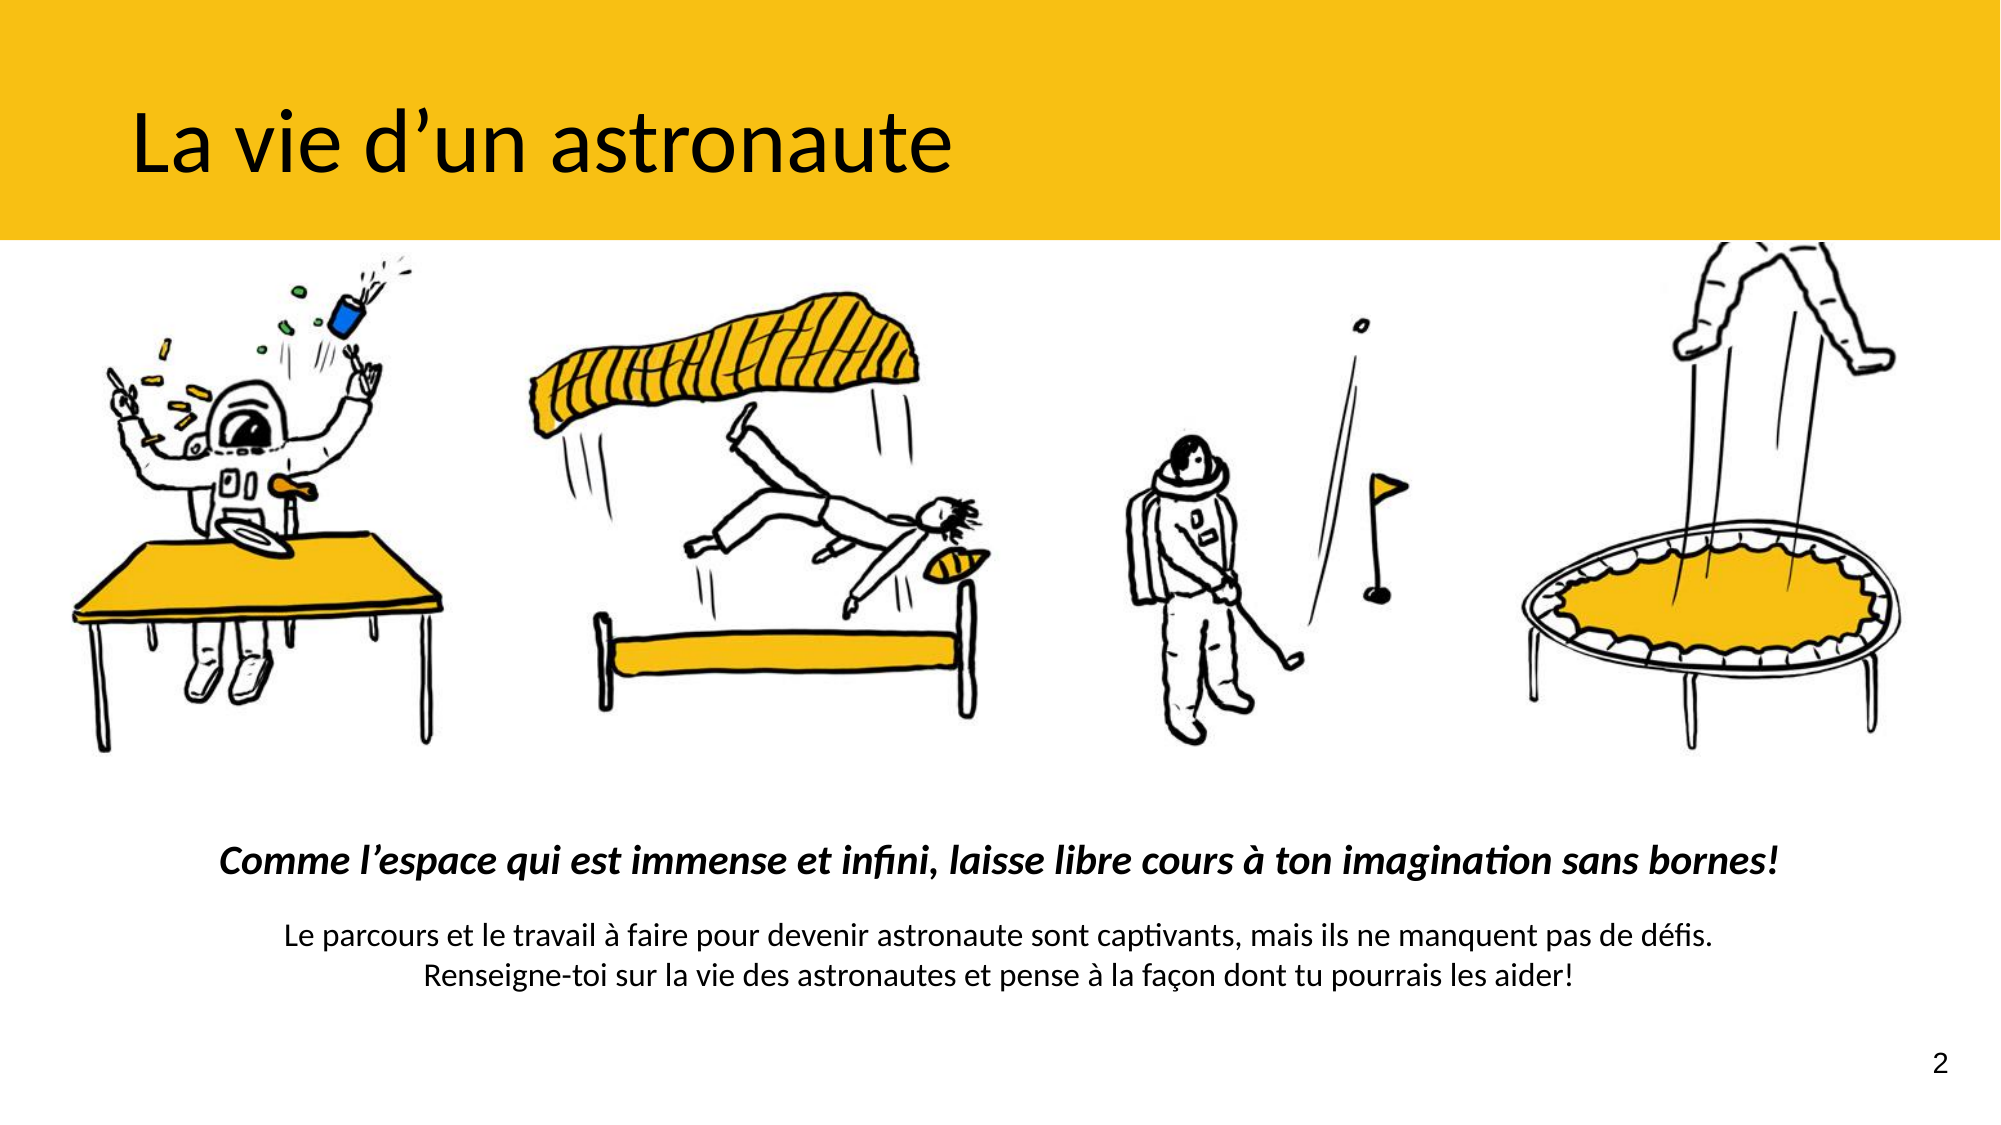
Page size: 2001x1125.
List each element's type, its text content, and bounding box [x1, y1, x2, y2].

text_box 2 [1899, 1029, 1964, 1100]
picture [30, 242, 1965, 771]
text_box Le parcours et le travail à faire pour devenir astronaute sont captivants, mais ils ne manquent pas de défis. Renseigne-toi sur la vie des astronautes et pense à la façon dont tu pourrais les aider! [205, 910, 1795, 1050]
text_box Comme l’espace qui est immense et infini, laisse libre cours à ton imagination sans bornes! [106, 825, 1894, 910]
title La vie d’un astronaute [116, 59, 1842, 226]
